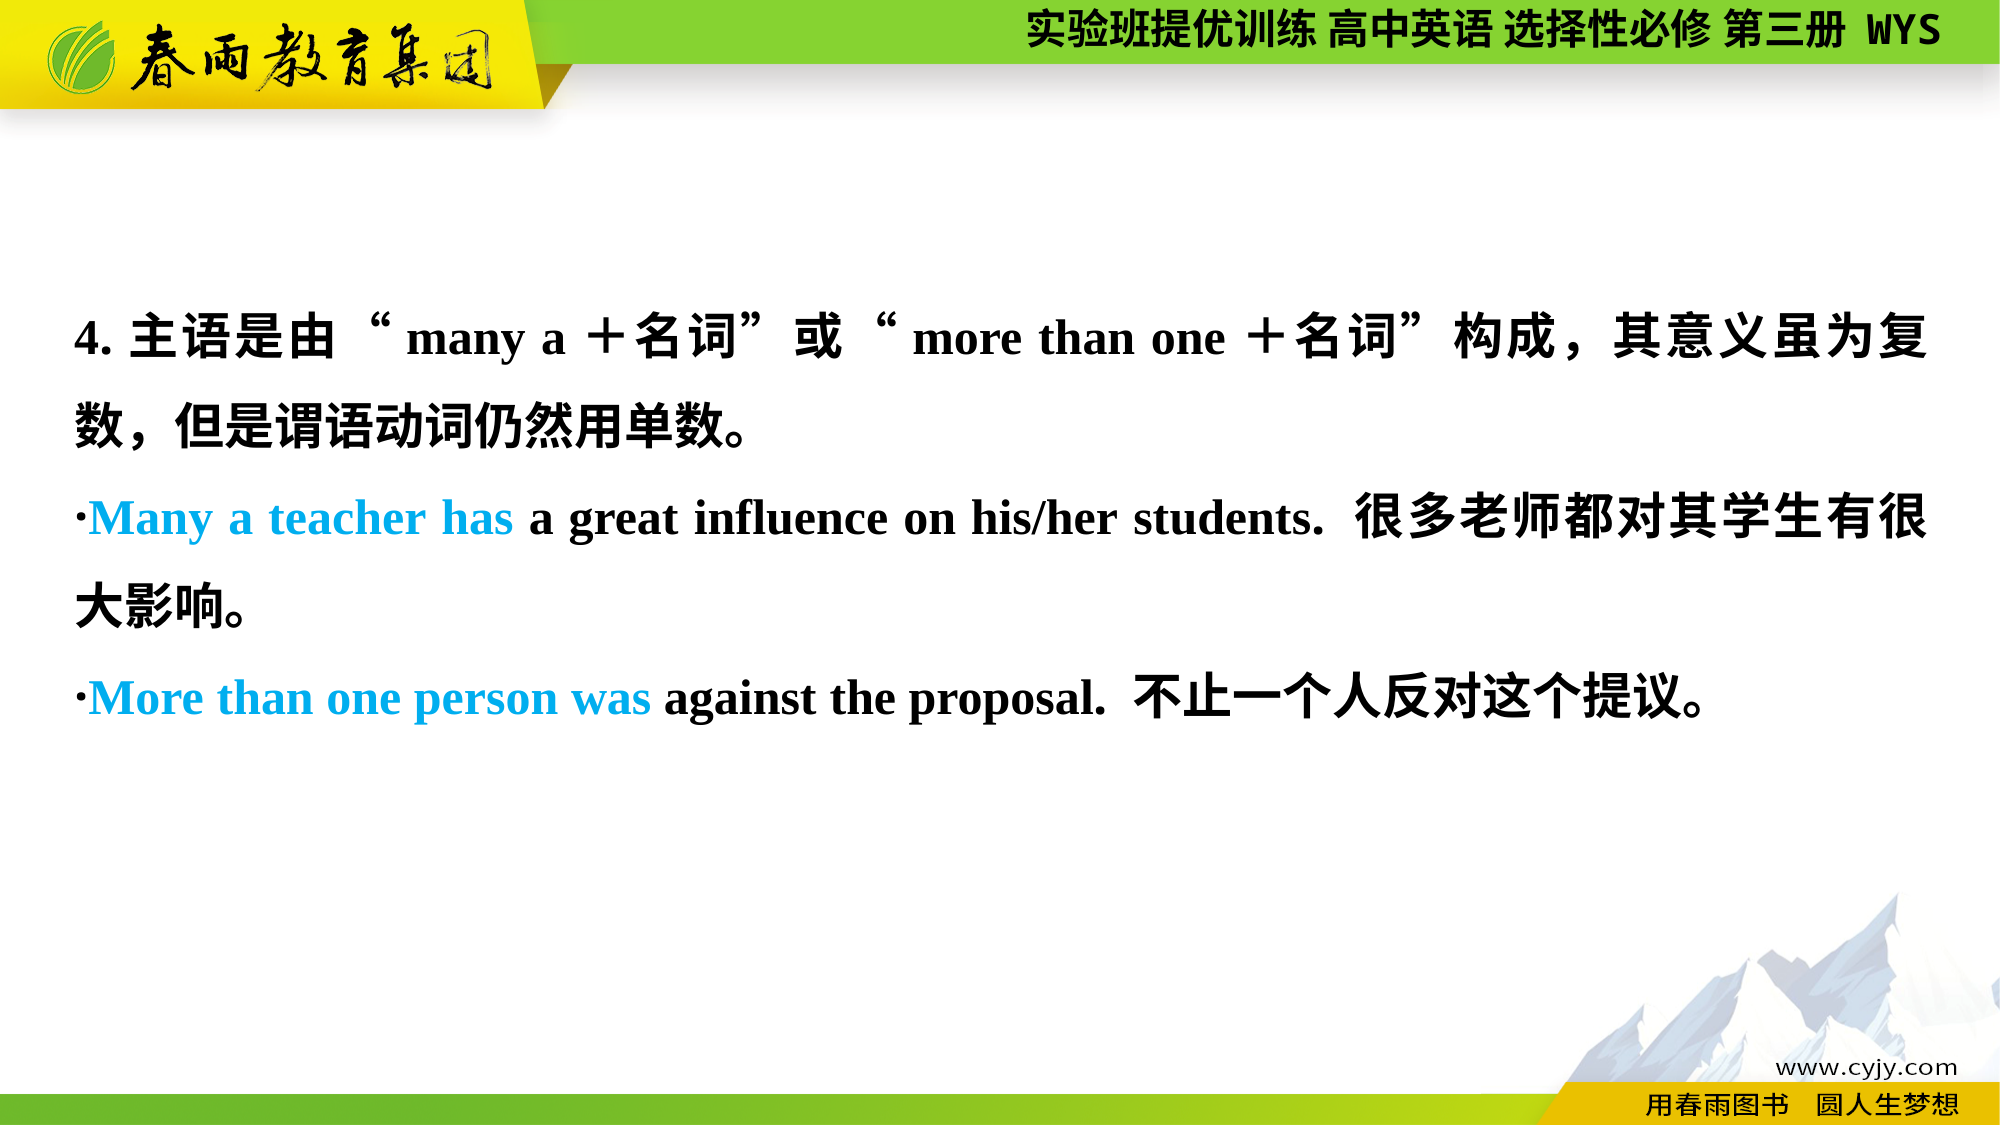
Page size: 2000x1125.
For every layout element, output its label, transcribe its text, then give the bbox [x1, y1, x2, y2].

list 4.主语是由“many a＋名词”或“more than one＋名词”构成，其意义虽为复数，但是谓语动词仍然用单数。 ·Many a teacher has a great influence on his/her students. 很多老师都对其学生有很大影响。 ·More than one person was against the proposal. 不止一个人反对这个提议。 [59, 267, 1944, 737]
picture [0, 0, 2000, 1125]
